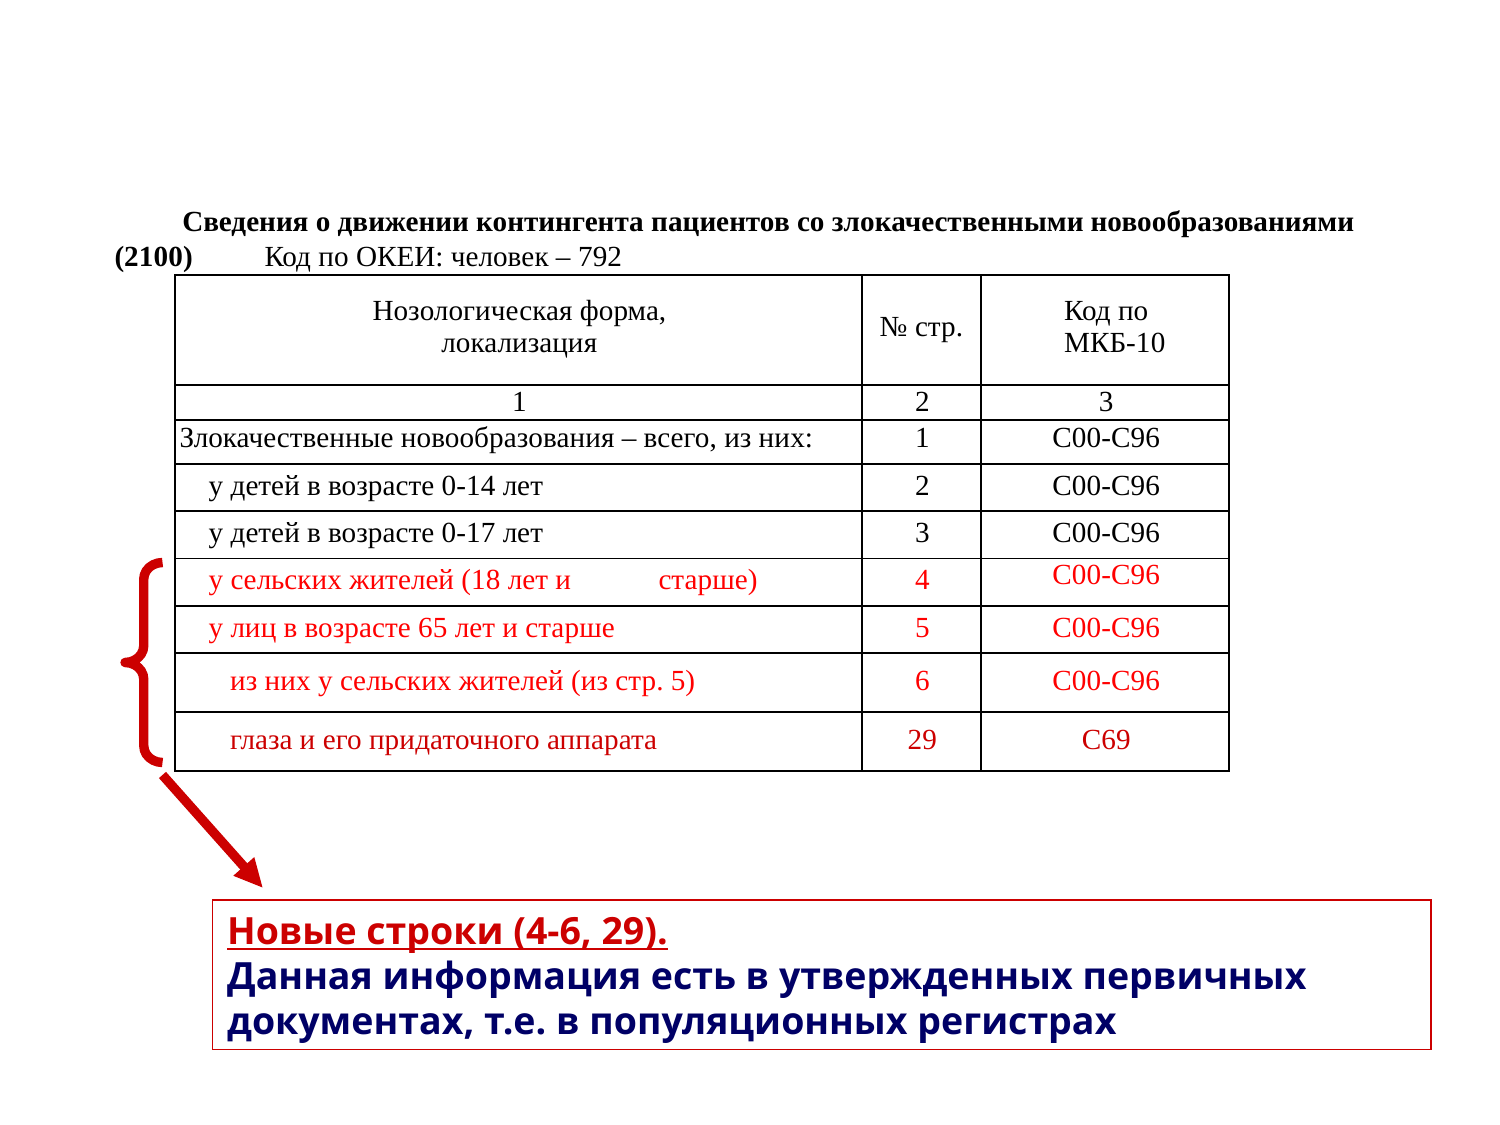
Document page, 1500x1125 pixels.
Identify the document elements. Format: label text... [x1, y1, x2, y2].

table_cell С00-С96 [982, 421, 1228, 463]
table_cell С69 [982, 713, 1228, 770]
table_cell 3 [982, 386, 1228, 419]
table_cell 2 [863, 386, 980, 419]
table_cell 6 [863, 654, 980, 711]
table_cell у лиц в возрасте 65 лет и старше [176, 607, 861, 652]
table_cell у детей в возрасте 0-14 лет [176, 465, 861, 510]
table_cell у детей в возрасте 0-17 лет [176, 512, 861, 558]
table_cell 1 [176, 386, 861, 419]
text_box [125, 562, 163, 763]
table_cell Злокачественные новообразования – всего, из них: [176, 421, 861, 463]
table_cell 29 [863, 713, 980, 770]
table_cell у сельских жителей (18 лет и старше) [176, 559, 861, 605]
table_cell С00-С96 [982, 607, 1228, 652]
text_box [162, 774, 263, 888]
table_cell С00-С96 [982, 559, 1228, 605]
text_box Новые строки (4-6, 29). Данная информация есть в утвержденных первичных документах, т.е. в популяционных регистрах [212, 899, 1432, 1050]
table_header Код по МКБ-10 [982, 276, 1228, 384]
table_header Нозологическая форма, локализация [176, 276, 861, 384]
table_cell С00-С96 [982, 512, 1228, 558]
table_cell С00-С96 [982, 654, 1228, 711]
text_box Сведения о движении контингента пациентов со злокачественными новообразованиями (2100) Код по ОКЕИ: человек – 792 [112, 200, 1427, 273]
table_cell 1 [863, 421, 980, 463]
table_cell глаза и его придаточного аппарата [176, 713, 861, 770]
table_cell 4 [863, 559, 980, 605]
table_cell С00-С96 [982, 465, 1228, 510]
table_cell из них у сельских жителей (из стр. 5) [176, 654, 861, 711]
table_cell 5 [863, 607, 980, 652]
table_cell 3 [863, 512, 980, 558]
table_header № стр. [863, 276, 980, 384]
table_cell 2 [863, 465, 980, 510]
